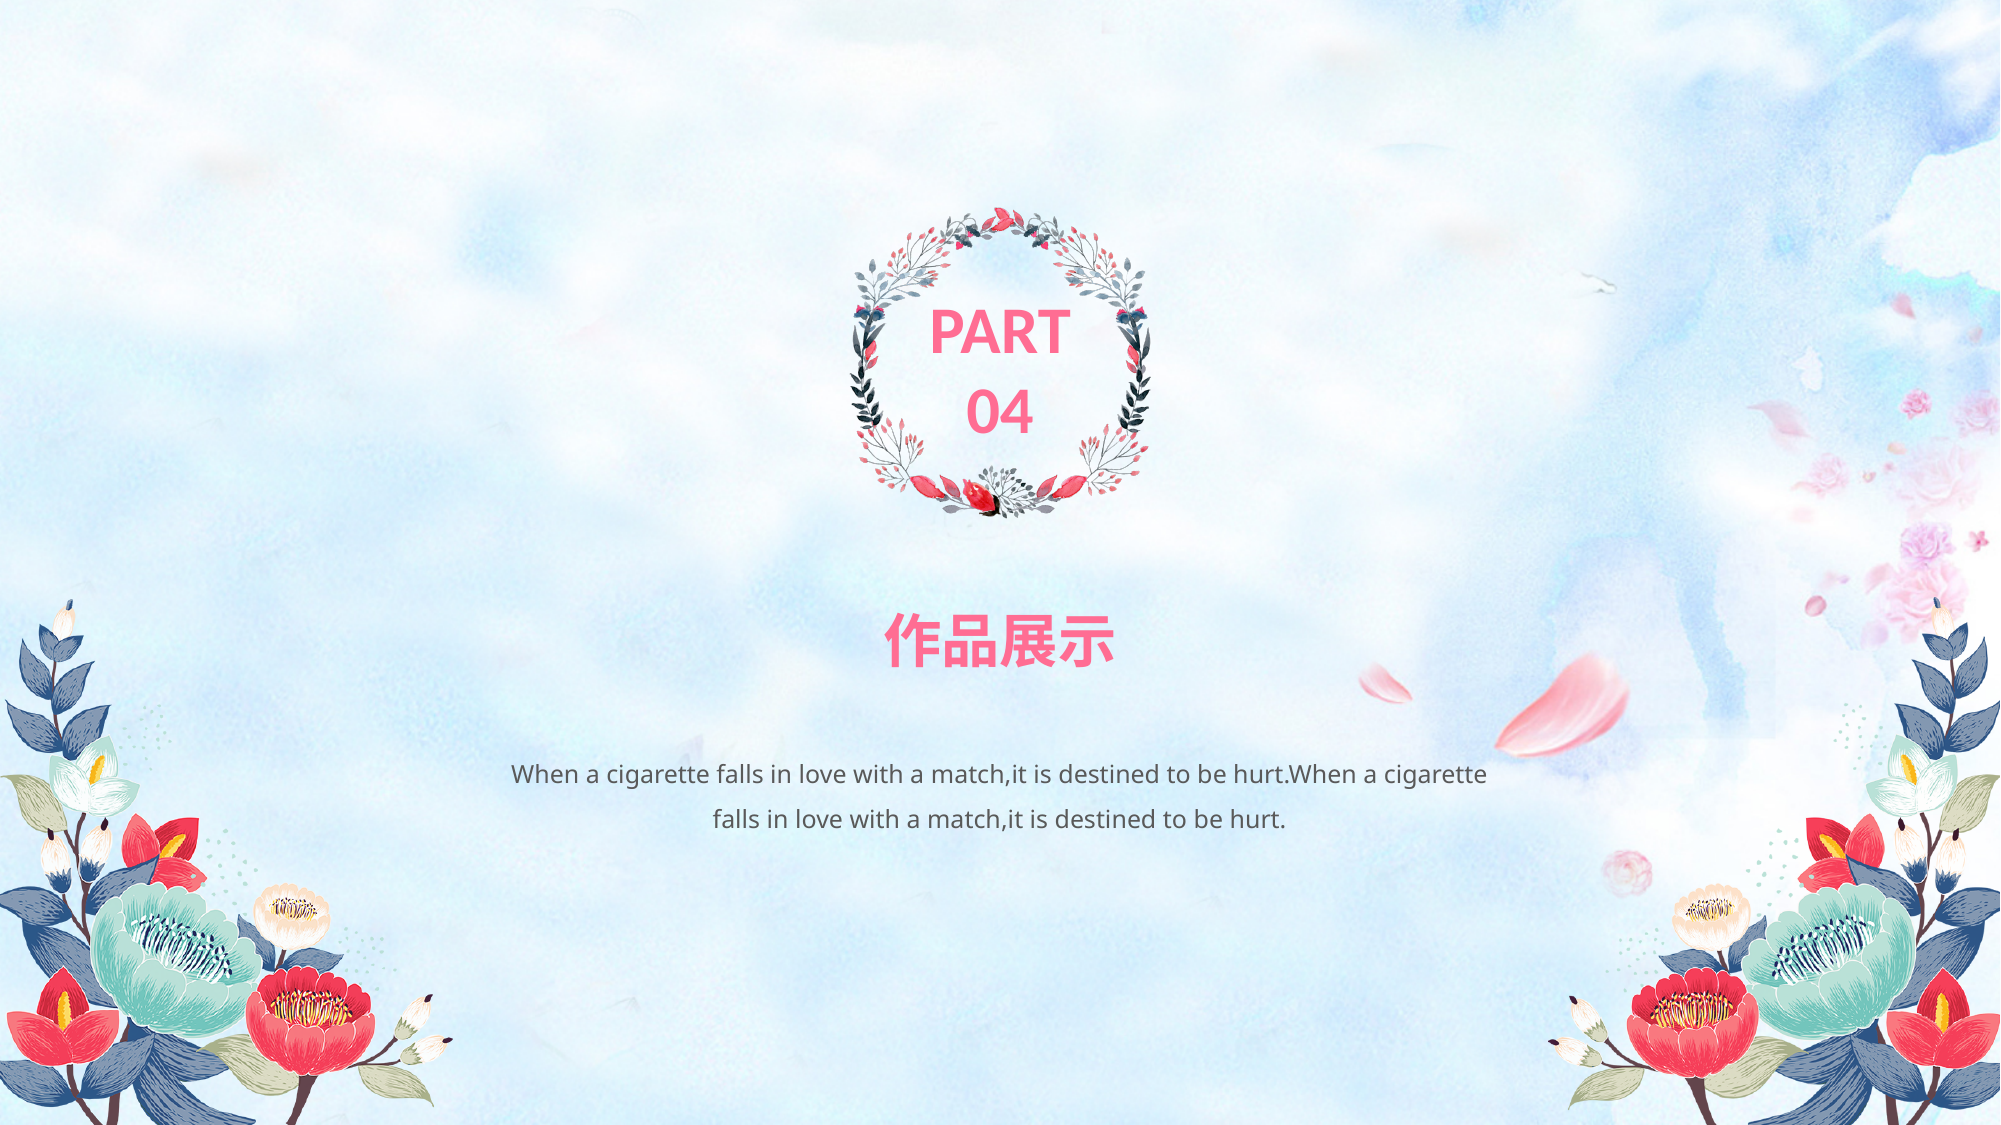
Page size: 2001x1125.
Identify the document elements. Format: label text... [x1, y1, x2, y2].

picture [0, 0, 2001, 1125]
text_box 作品展示 [785, 597, 1215, 682]
text_box When a cigarette falls in love with a match,it is destined to be hurt.When a cigarette falls in love with a match,it is destined to be hurt. [480, 736, 1520, 842]
